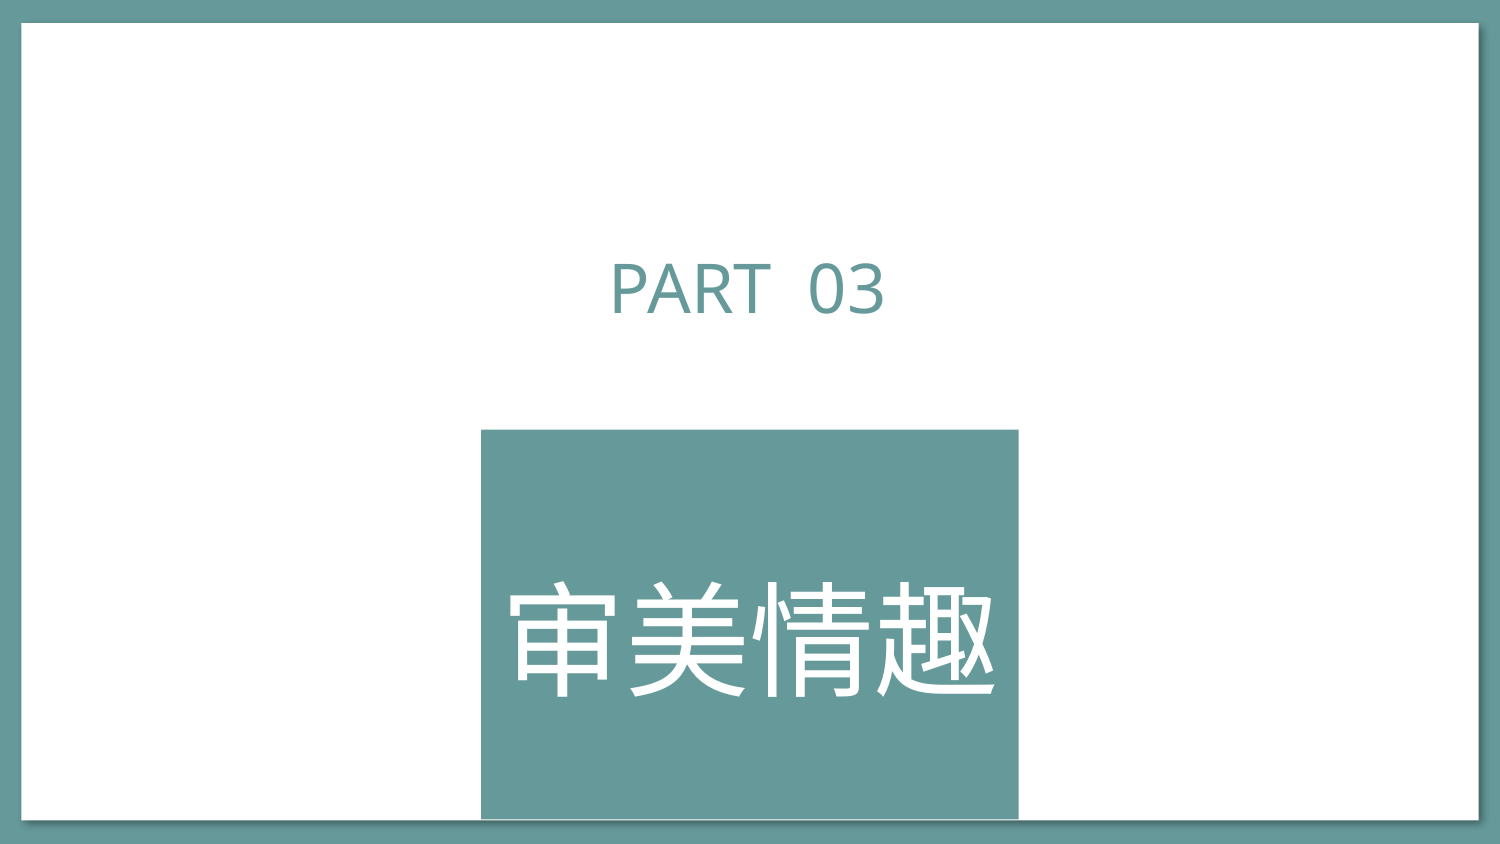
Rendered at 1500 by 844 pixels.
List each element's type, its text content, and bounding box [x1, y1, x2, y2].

text_box 审美情趣 [478, 578, 1022, 697]
text_box PART 03 [563, 237, 932, 324]
text_box [479, 697, 1021, 821]
text_box [479, 428, 1021, 578]
